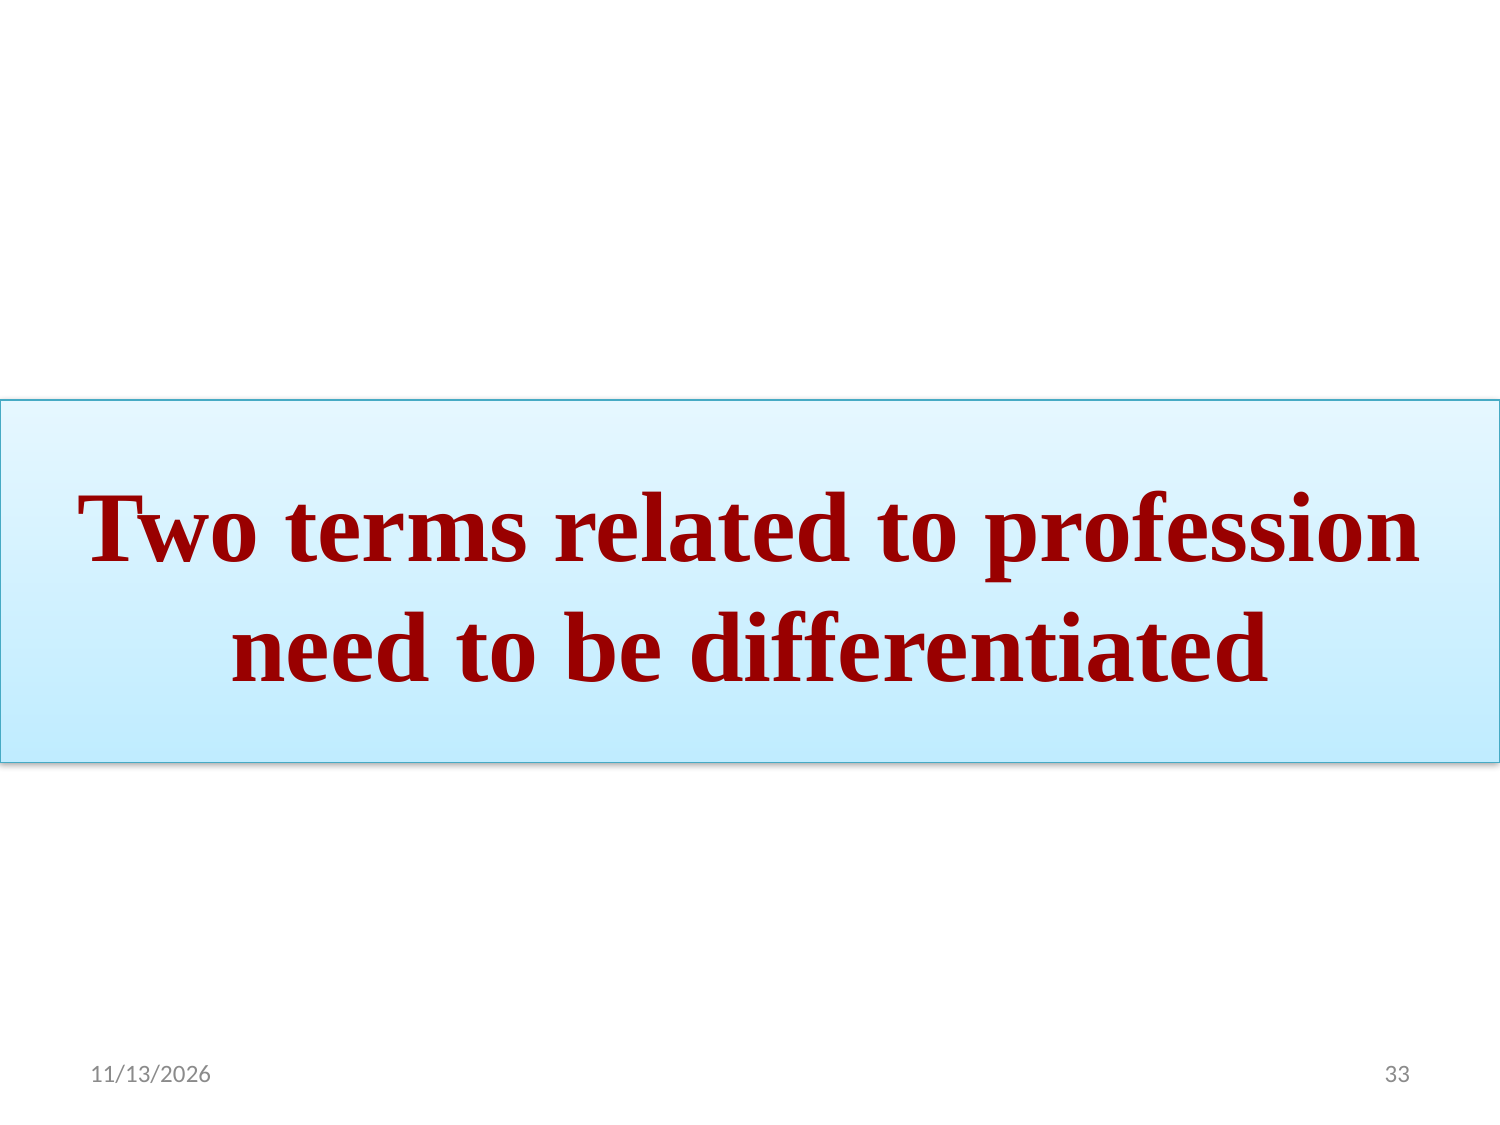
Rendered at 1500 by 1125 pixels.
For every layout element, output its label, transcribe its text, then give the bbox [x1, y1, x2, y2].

title Two terms related to profession need to be differentiated [0, 399, 1500, 763]
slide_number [75, 1042, 425, 1103]
slide_number 33 [1074, 1042, 1425, 1103]
